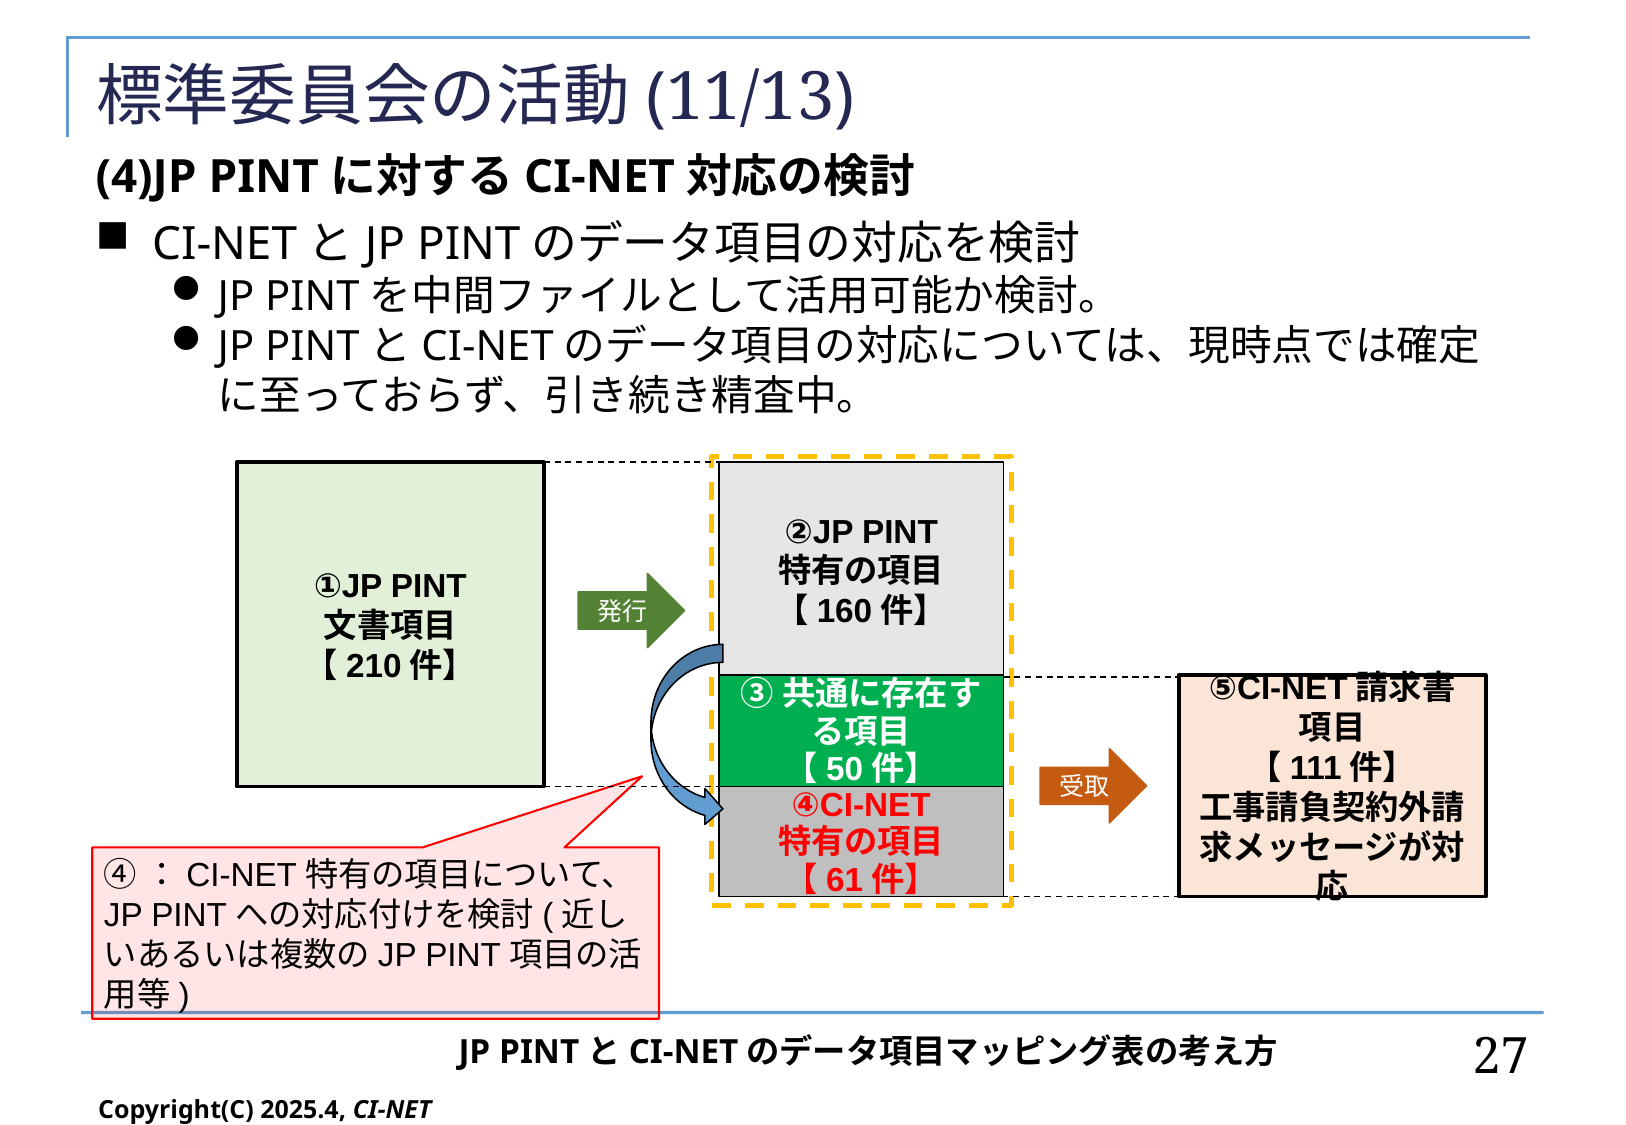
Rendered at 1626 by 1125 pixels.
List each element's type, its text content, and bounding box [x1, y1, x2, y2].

text_box ③共通に存在する項目 【50件】 [718, 675, 1004, 786]
text_box [671, 794, 723, 825]
text_box 受取 [1040, 748, 1147, 823]
text_box [711, 456, 1012, 676]
text_box ②JP PINT 特有の項目 【160件】 [718, 462, 1004, 675]
text_box [650, 644, 723, 785]
text_box JP PINTとCI-NETのデータ項目マッピング表の考え方 [343, 1023, 1394, 1078]
text_box [711, 663, 718, 786]
text_box ④CI-NET 特有の項目 【61件】 [718, 786, 1004, 897]
slide_number 27 [1164, 1024, 1544, 1100]
text_box [1004, 684, 1012, 895]
text_box 発行 [578, 573, 685, 648]
text_box ④：CI-NET特有の項目について、JP PINTへの対応付けを検討(近しいあるいは複数のJP PINT項目の活用等) [92, 794, 659, 1019]
title 標準委員会の活動(11/13) [81, 45, 1544, 233]
text_box ①JP PINT 文書項目 【210件】 [236, 462, 544, 787]
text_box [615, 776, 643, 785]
text_box ⑤CI-NET請求書項目 【111件】 工事請負契約外請求メッセージが対応 [1178, 675, 1486, 897]
text_box (4)JP PINTに対するCI-NET対応の検討 CI-NETとJP PINTのデータ項目の対応を検討 JP PINTを中間ファイルとして活用可能か検討。 JP PINTとCI-NETのデータ項目の対応については、現時点では確定に至っておらず、引き続き精査中。 [80, 139, 1510, 427]
text_box [711, 792, 718, 802]
text_box [711, 814, 1012, 906]
